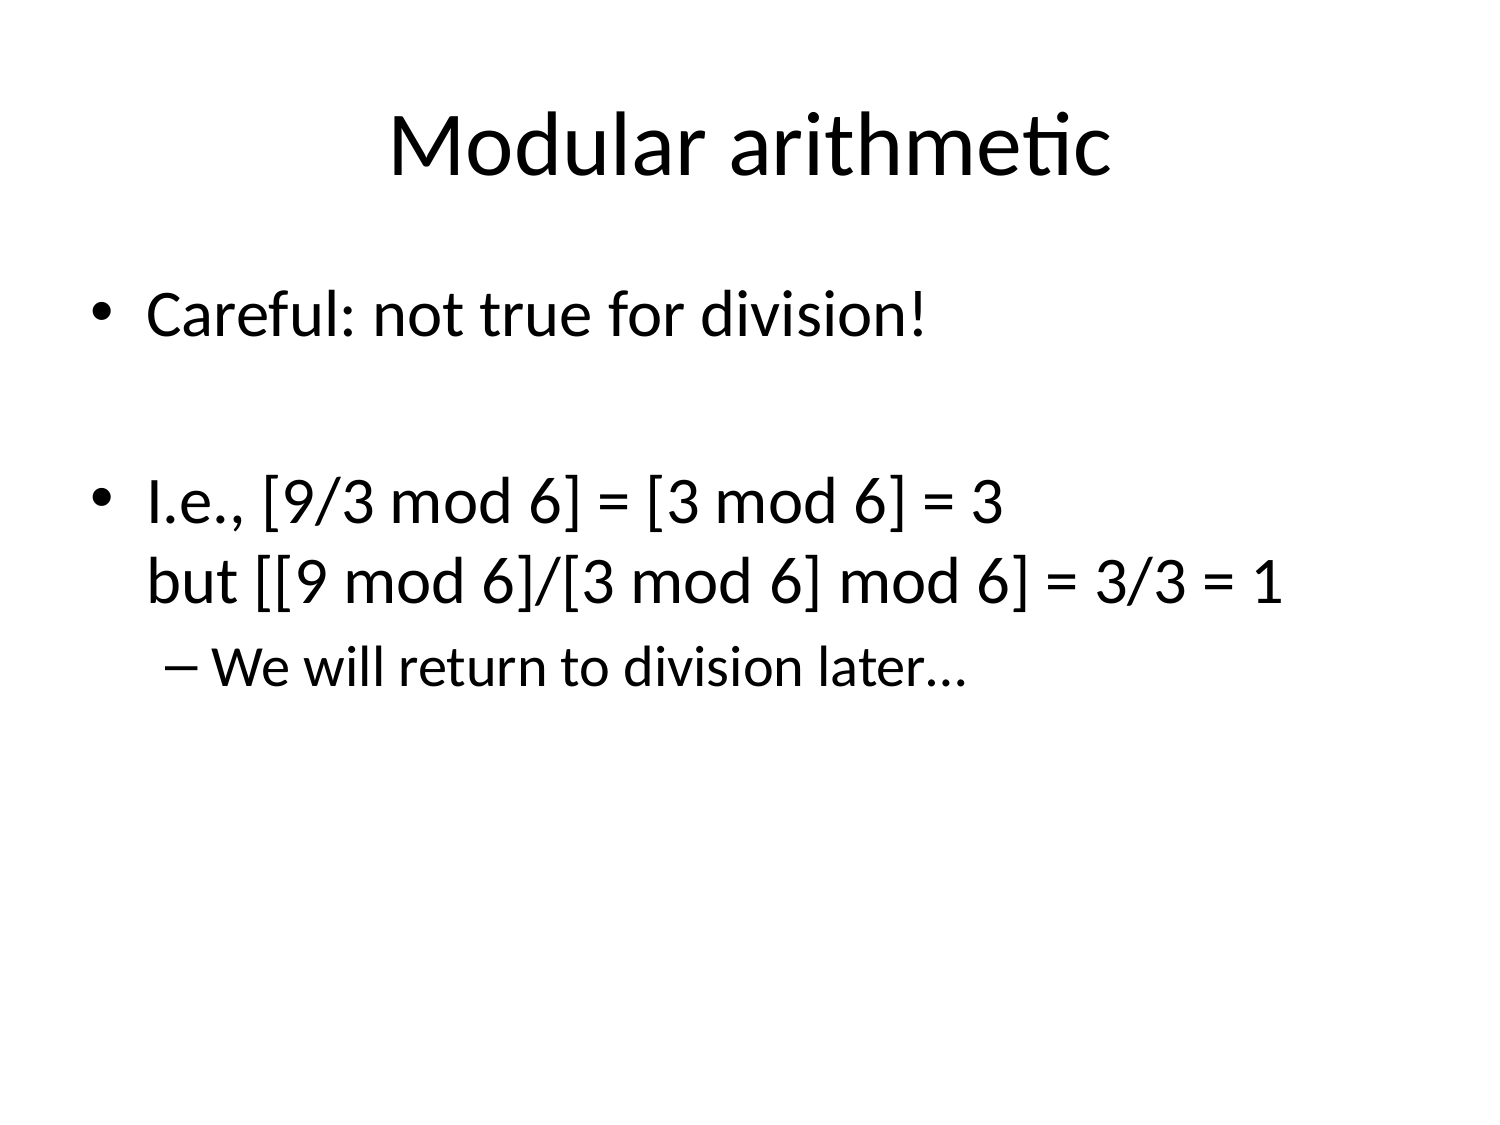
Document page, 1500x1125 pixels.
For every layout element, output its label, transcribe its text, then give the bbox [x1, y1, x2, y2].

title Modular arithmetic [75, 45, 1425, 233]
list Careful: not true for division! I.e., [9/3 mod 6] = [3 mod 6] = 3 but [[9 mod 6]/[3 mod 6] mod 6] = 3/3 = 1 We will return to division later… [75, 262, 1425, 1005]
